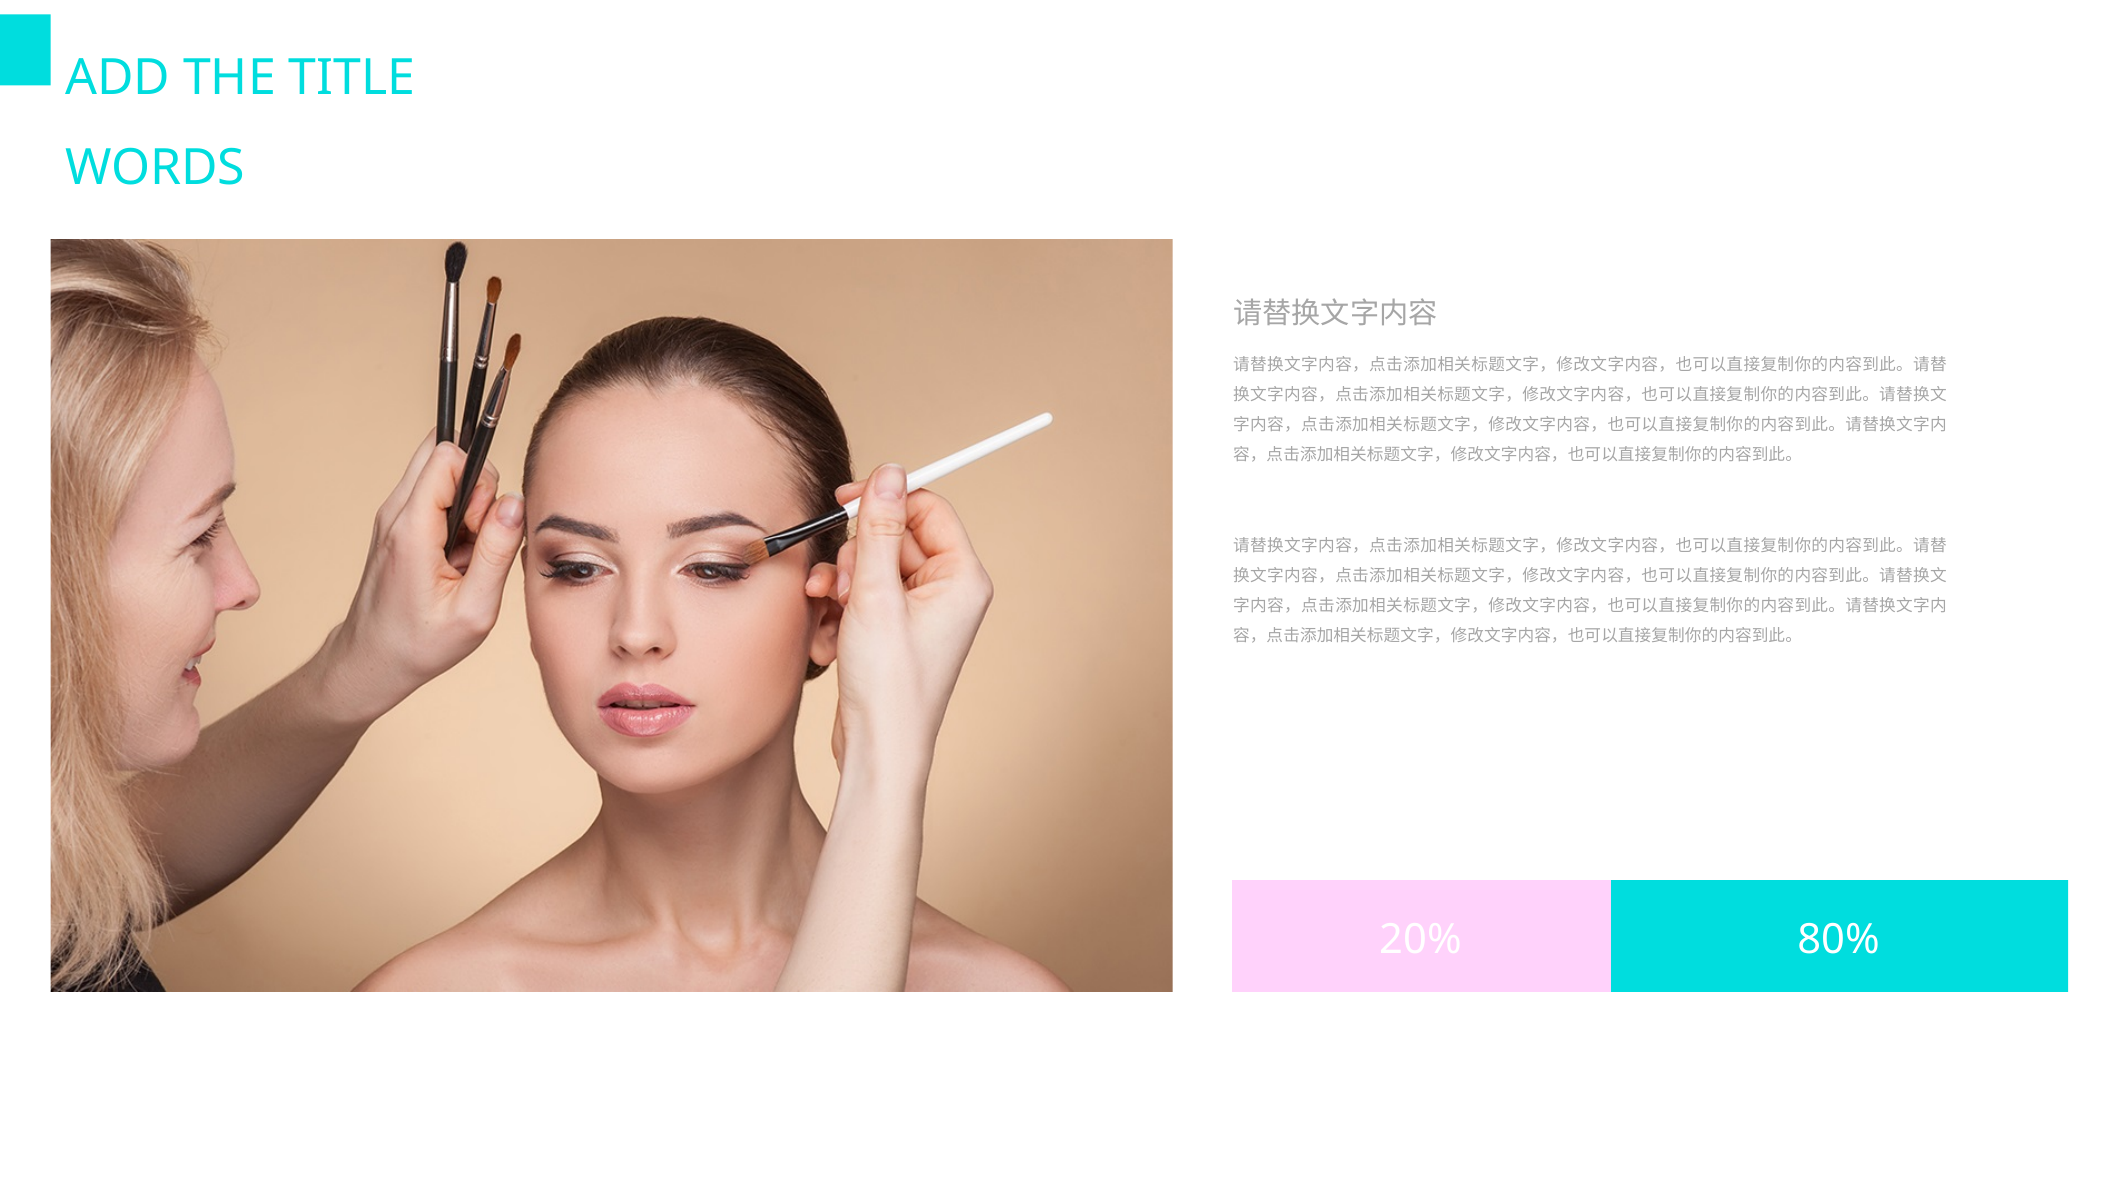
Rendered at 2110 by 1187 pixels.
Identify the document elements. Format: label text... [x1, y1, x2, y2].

text_box 80% [1782, 904, 1937, 969]
text_box 20% [1364, 904, 1519, 969]
text_box [1231, 879, 1610, 993]
text_box ADD THE TITLE WORDS [50, 7, 583, 202]
text_box 请替换文字内容，点击添加相关标题文字，修改文字内容，也可以直接复制你的内容到此。请替换文字内容，点击添加相关标题文字，修改文字内容，也可以直接复制你的内容到此。请替换文字内容，点击添加相关标题文字，修改文字内容，也可以直接复制你的内容到此。请替换文字内容，点击添加相关标题文字，修改文字内容，也可以直接复制你的内容到此。 [1217, 517, 1964, 642]
text_box 请替换文字内容 [1217, 286, 1519, 336]
text_box [50, 238, 1174, 993]
text_box 请替换文字内容，点击添加相关标题文字，修改文字内容，也可以直接复制你的内容到此。请替换文字内容，点击添加相关标题文字，修改文字内容，也可以直接复制你的内容到此。请替换文字内容，点击添加相关标题文字，修改文字内容，也可以直接复制你的内容到此。请替换文字内容，点击添加相关标题文字，修改文字内容，也可以直接复制你的内容到此。 [1217, 336, 1964, 461]
text_box [1610, 879, 2069, 993]
